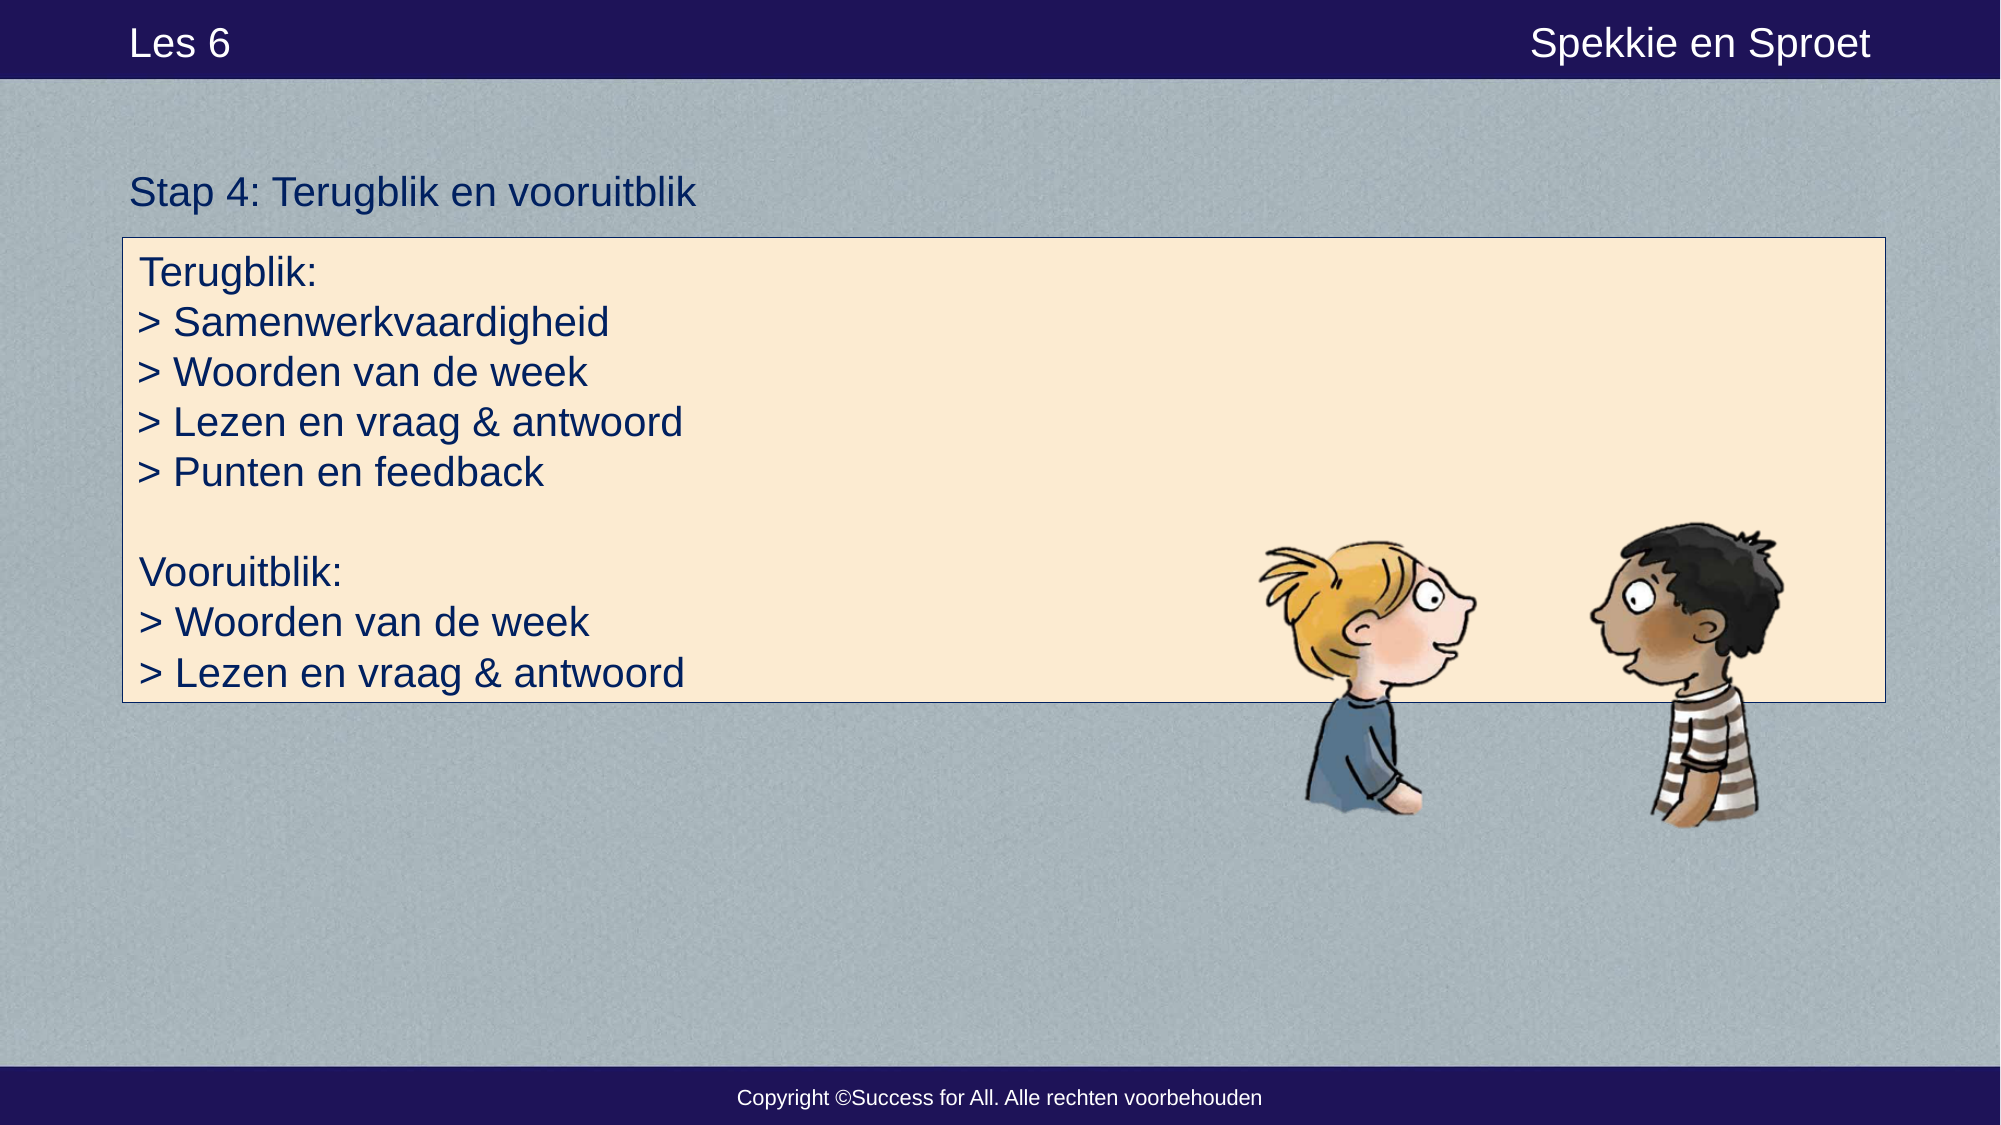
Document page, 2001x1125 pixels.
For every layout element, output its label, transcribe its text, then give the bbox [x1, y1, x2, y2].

text_box Spekkie en Sproet [999, 8, 1886, 73]
text_box Terugblik: > Samenwerkvaardigheid > Woorden van de week > Lezen en vraag & antwoord > Punten en feedback Vooruitblik: > Woorden van de week > Lezen en vraag & antwoord [122, 237, 1886, 703]
text_box Les 6 [114, 8, 354, 73]
picture [0, 0, 2001, 1125]
text_box Copyright ©Success for All. Alle rechten voorbehouden [0, 1076, 2000, 1125]
text_box Stap 4: Terugblik en vooruitblik [114, 157, 907, 223]
